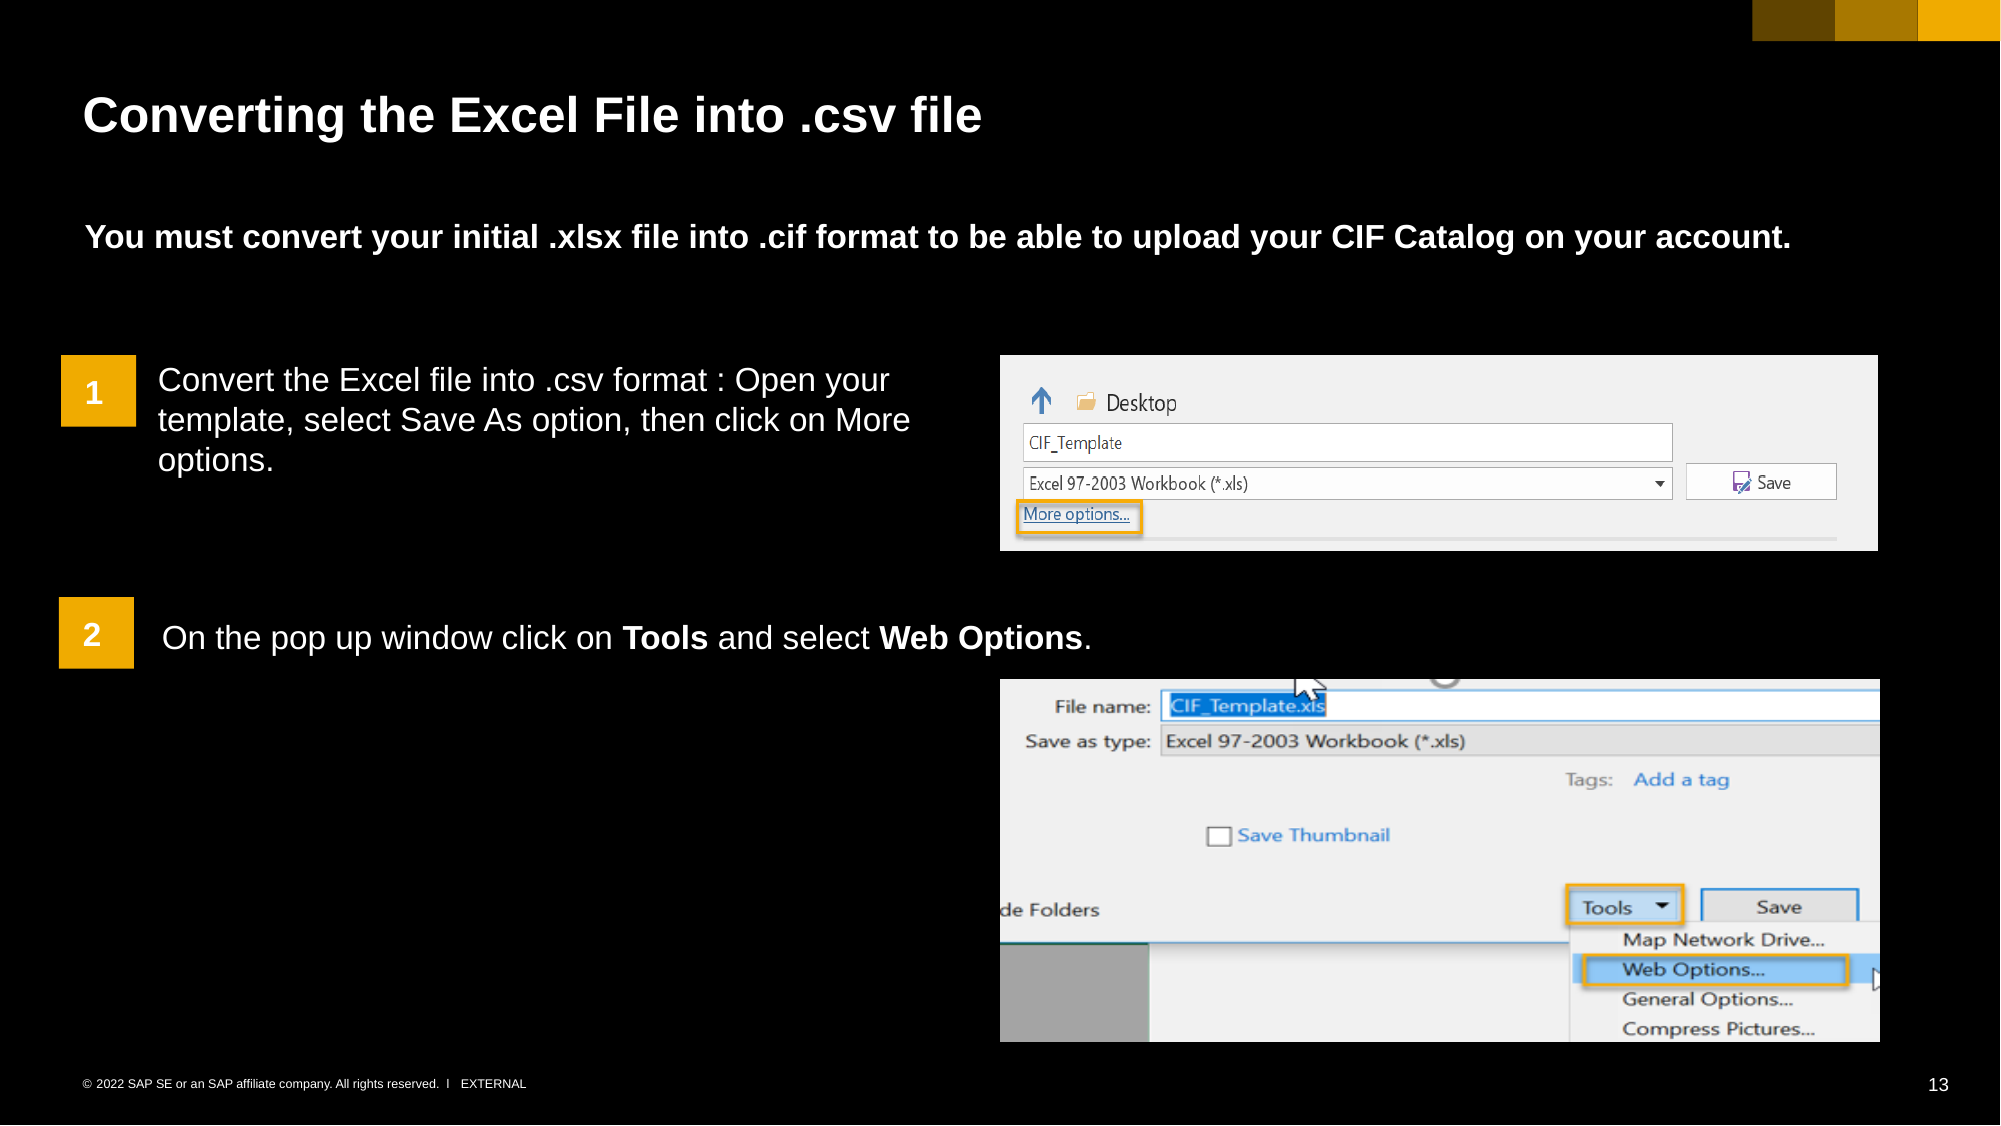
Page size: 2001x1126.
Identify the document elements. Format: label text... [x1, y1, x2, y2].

text_box You must convert your initial .xlsx file into .cif format to be able to upload your CIF Catalog on your account. [69, 207, 1931, 262]
text_box On the pop up window click on Tools and select Web Options. [147, 608, 1108, 664]
text_box 2 [58, 597, 134, 669]
picture [999, 678, 1880, 1042]
picture [999, 354, 1878, 552]
title Converting the Excel File into .csv file [82, 82, 1918, 144]
text_box 1 [61, 355, 137, 427]
text_box Convert the Excel file into .csv format : Open your template, select Save As option, then click on More options. [143, 350, 943, 486]
